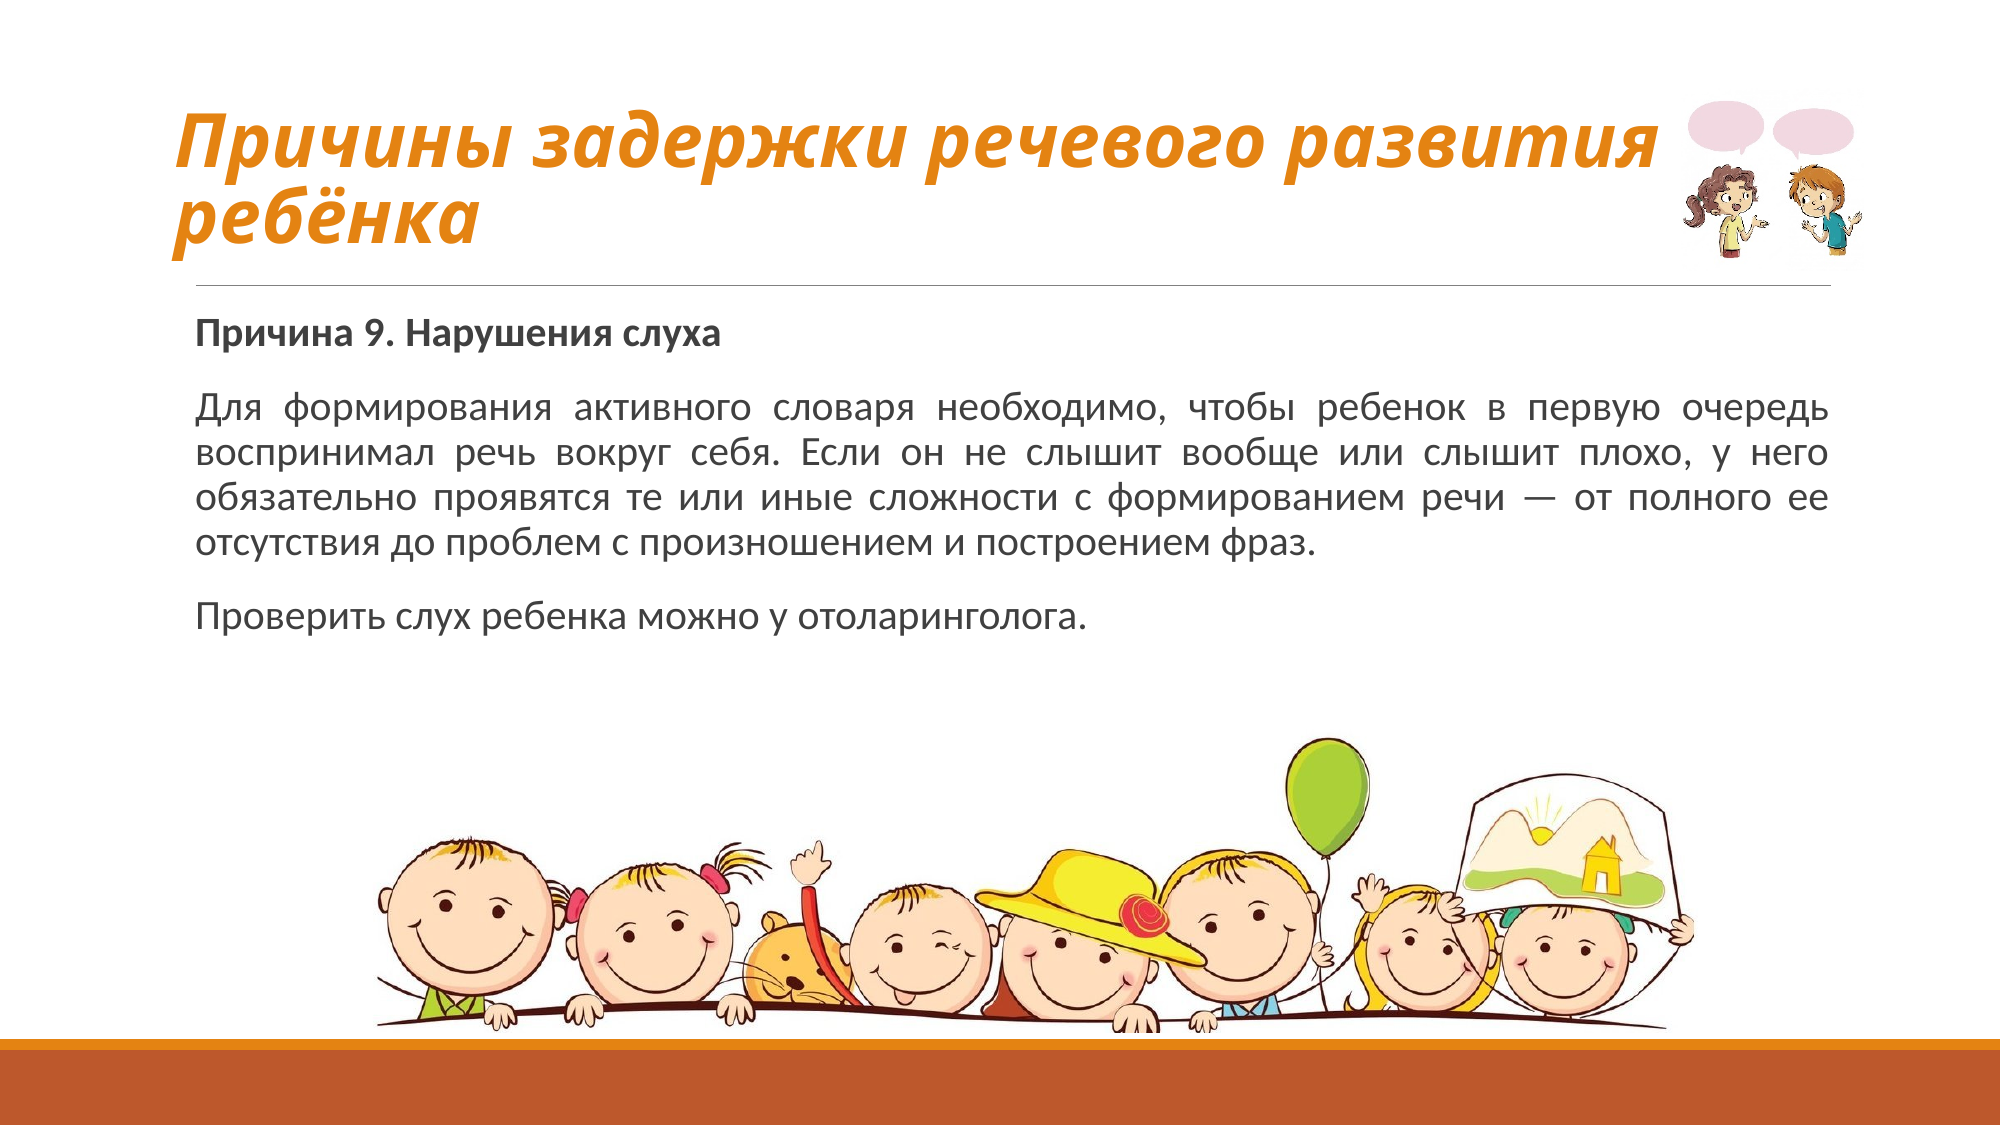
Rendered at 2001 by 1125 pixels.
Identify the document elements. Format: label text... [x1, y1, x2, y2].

list Причина 9. Нарушения слуха Для формирования активного словаря необходимо, чтобы ребенок в первую очередь воспринимал речь вокруг себя. Если он не слышит вообще или слышит плохо, у него обязательно проявятся те или иные сложности с формированием речи — от полного ее отсутствия до проблем с произношением и построением фраз. Проверить слух ребенка можно у отоларинголога. [180, 302, 1830, 963]
picture [1680, 87, 1864, 272]
picture [319, 706, 1712, 1034]
title Причины задержки речевого развития ребёнка [159, 28, 1810, 267]
